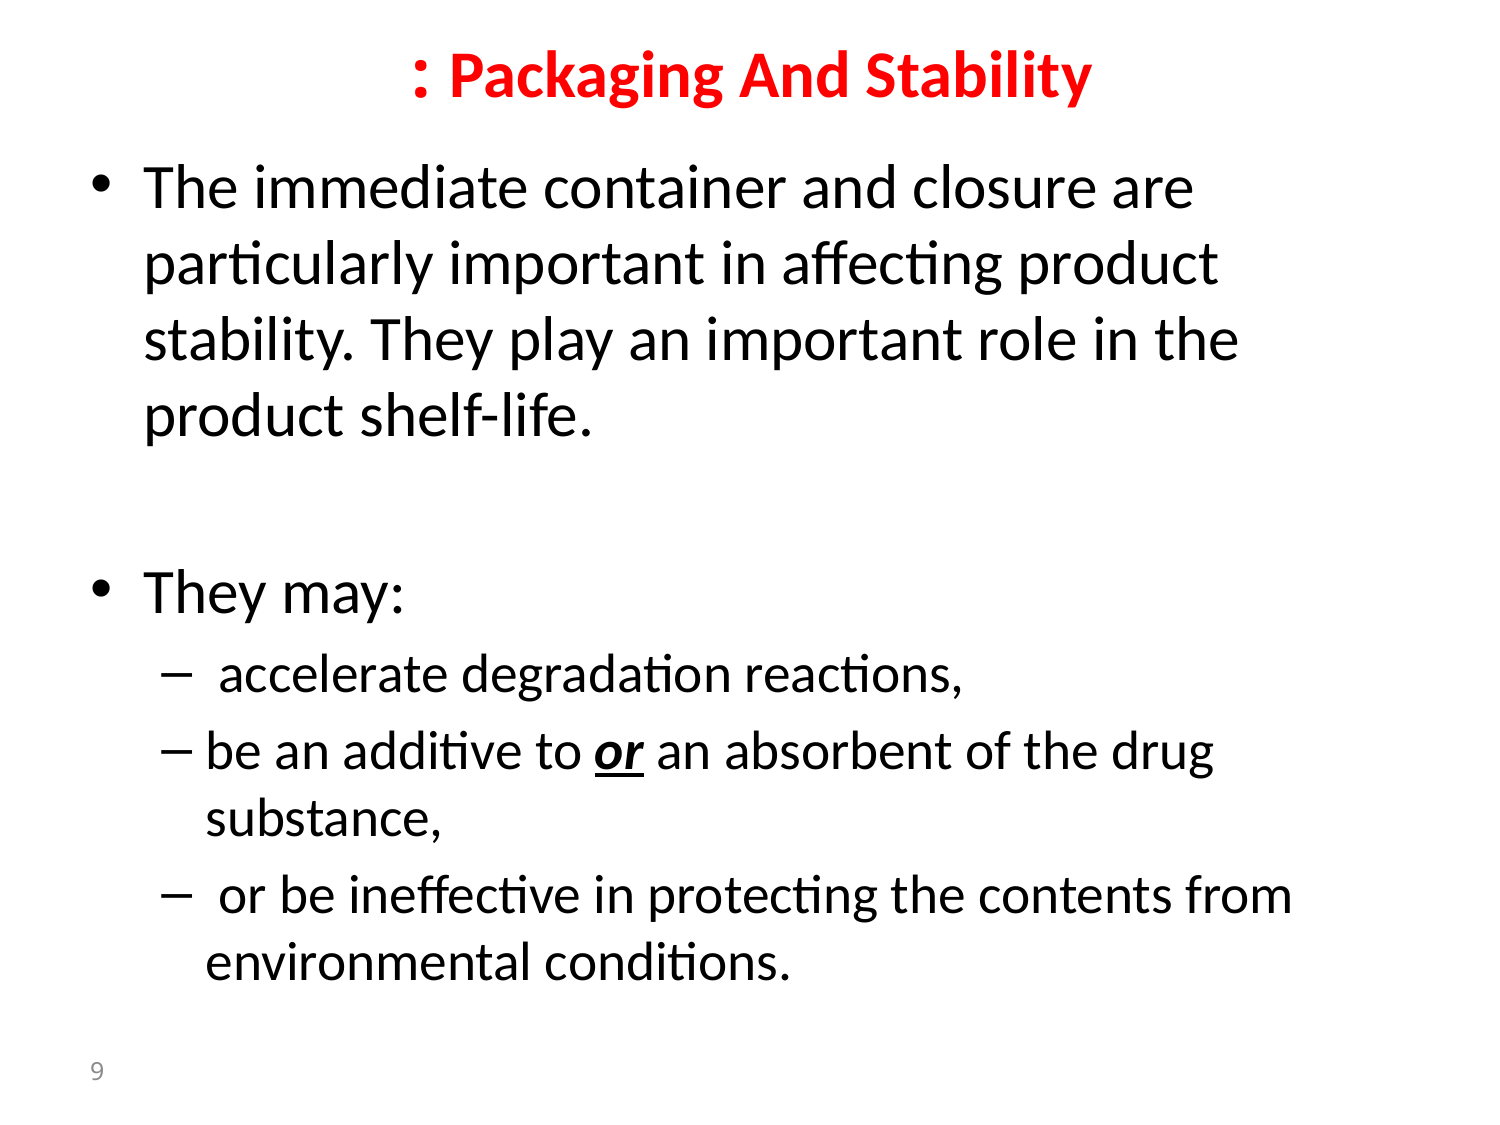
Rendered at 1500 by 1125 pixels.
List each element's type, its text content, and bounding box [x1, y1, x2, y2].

slide_number 9 [75, 1042, 425, 1103]
title Packaging And Stability : [76, 4, 1427, 138]
list The immediate container and closure are particularly important in affecting product stability. They play an important role in the product shelf-life. They may: accelerate degradation reactions, be an additive to or an absorbent of the drug substance, or be ineffective in protecting the contents from environmental conditions. [75, 137, 1425, 1005]
